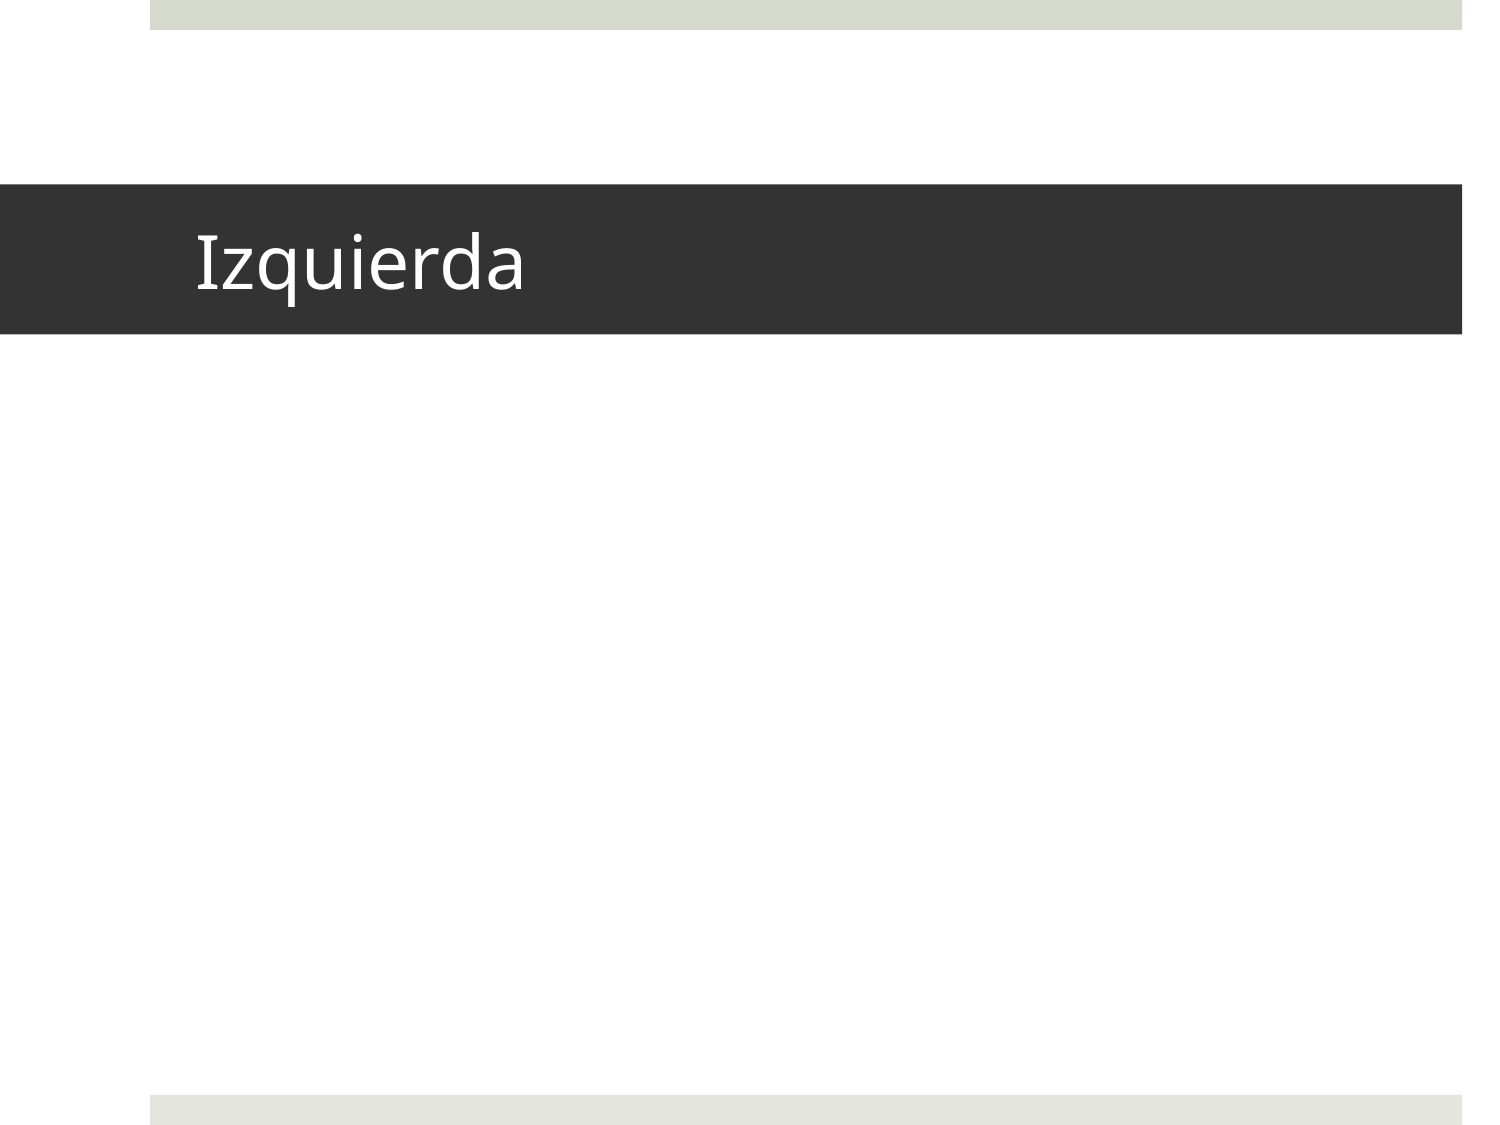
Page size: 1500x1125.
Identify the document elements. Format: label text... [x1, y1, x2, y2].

title Izquierda [0, 184, 1463, 335]
